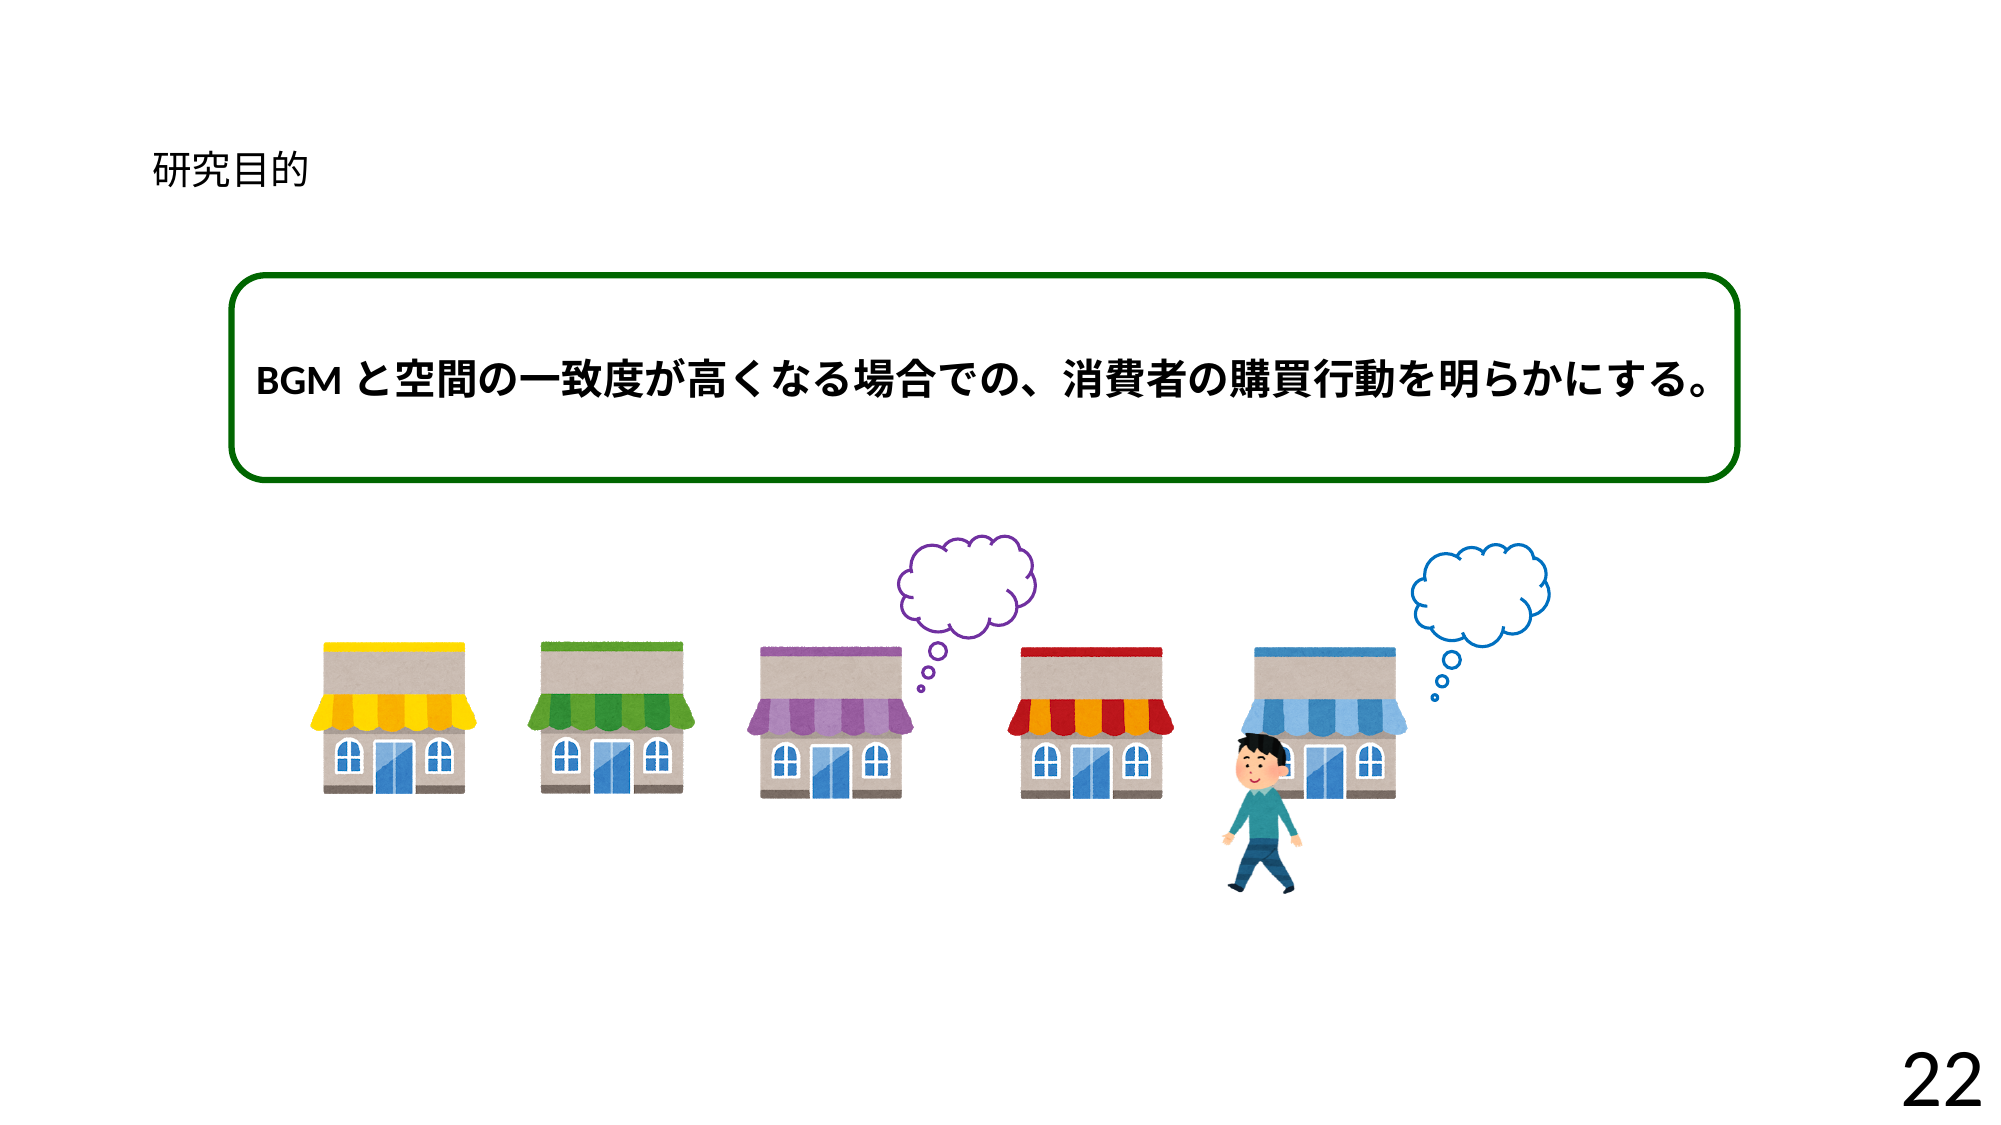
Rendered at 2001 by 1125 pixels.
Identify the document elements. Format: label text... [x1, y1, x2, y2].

text_box [1412, 544, 1550, 647]
title 研究目的 [137, 59, 1863, 278]
text_box BGMと空間の一致度が高くなる場合での、消費者の購買行動を明らかにする。 [231, 275, 1738, 481]
text_box [929, 642, 947, 660]
picture [305, 637, 482, 804]
text_box [898, 536, 1036, 639]
picture [742, 642, 919, 808]
text_box [1443, 651, 1461, 669]
picture [1208, 642, 1413, 897]
picture [1002, 642, 1179, 808]
picture [522, 637, 700, 804]
slide_number 22 [1550, 1042, 2000, 1103]
text_box [1432, 694, 1438, 701]
text_box [922, 666, 935, 679]
text_box [1436, 675, 1448, 687]
